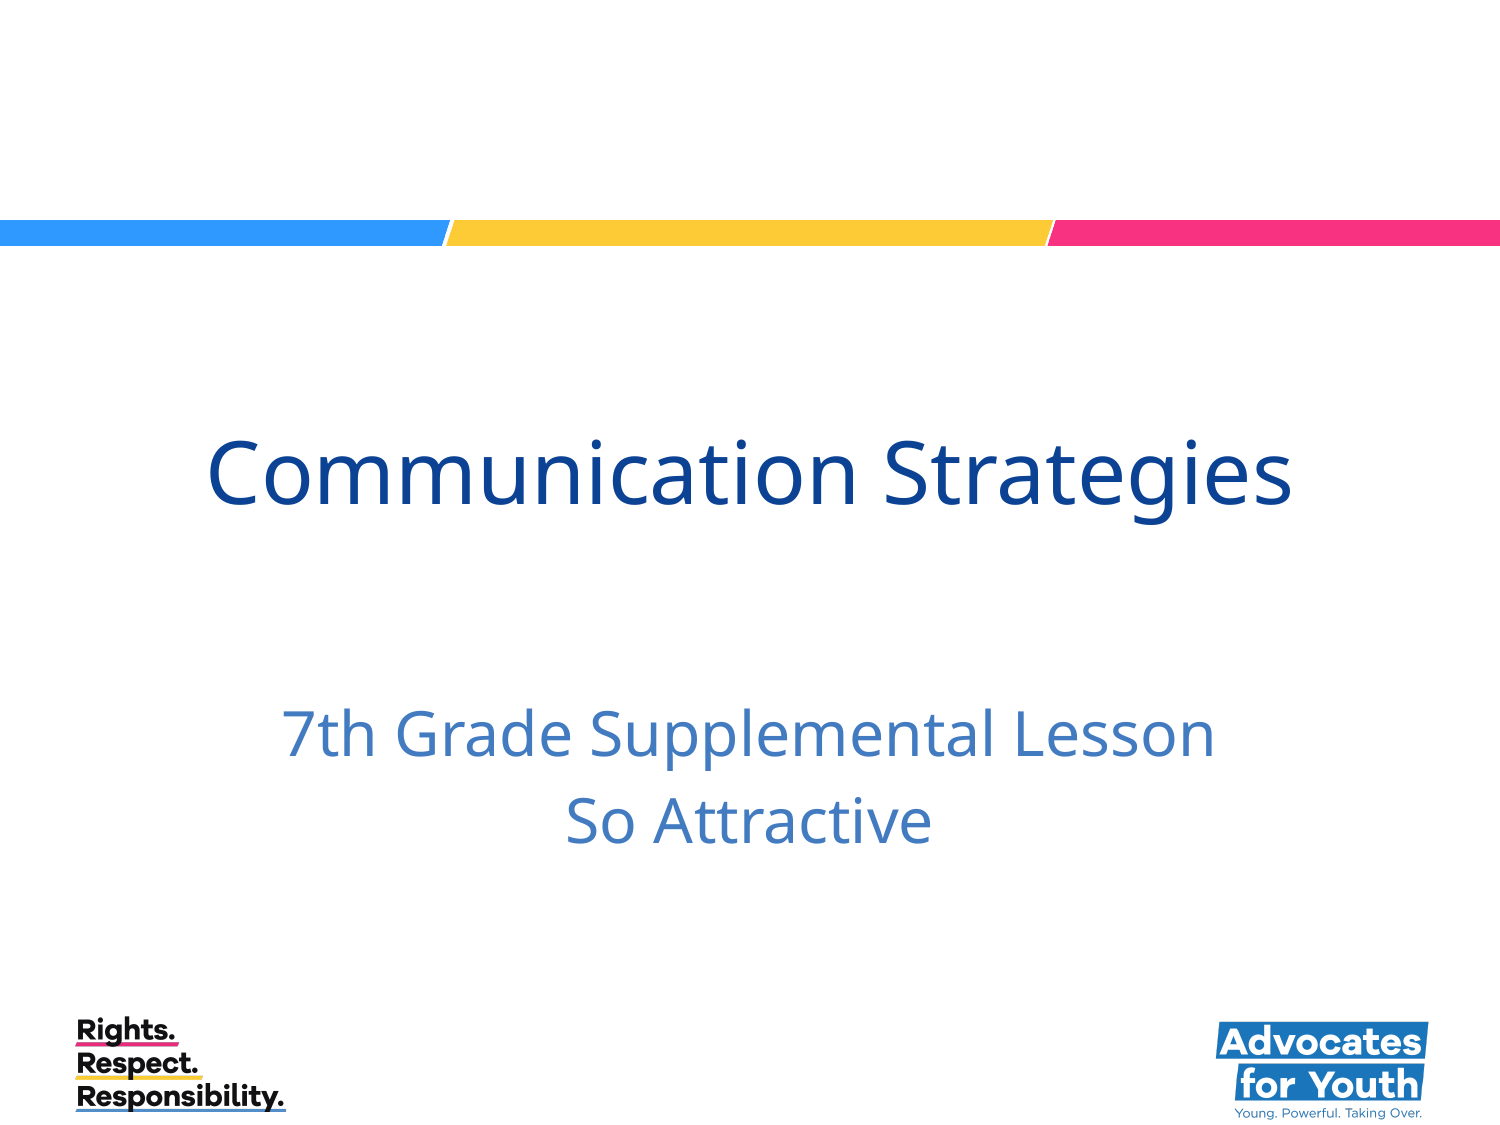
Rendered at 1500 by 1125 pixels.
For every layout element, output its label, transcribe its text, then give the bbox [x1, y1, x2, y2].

subtitle 7th Grade Supplemental Lesson So Attractive [225, 686, 1275, 974]
picture [0, 207, 1500, 258]
title Communication Strategies [112, 349, 1388, 591]
